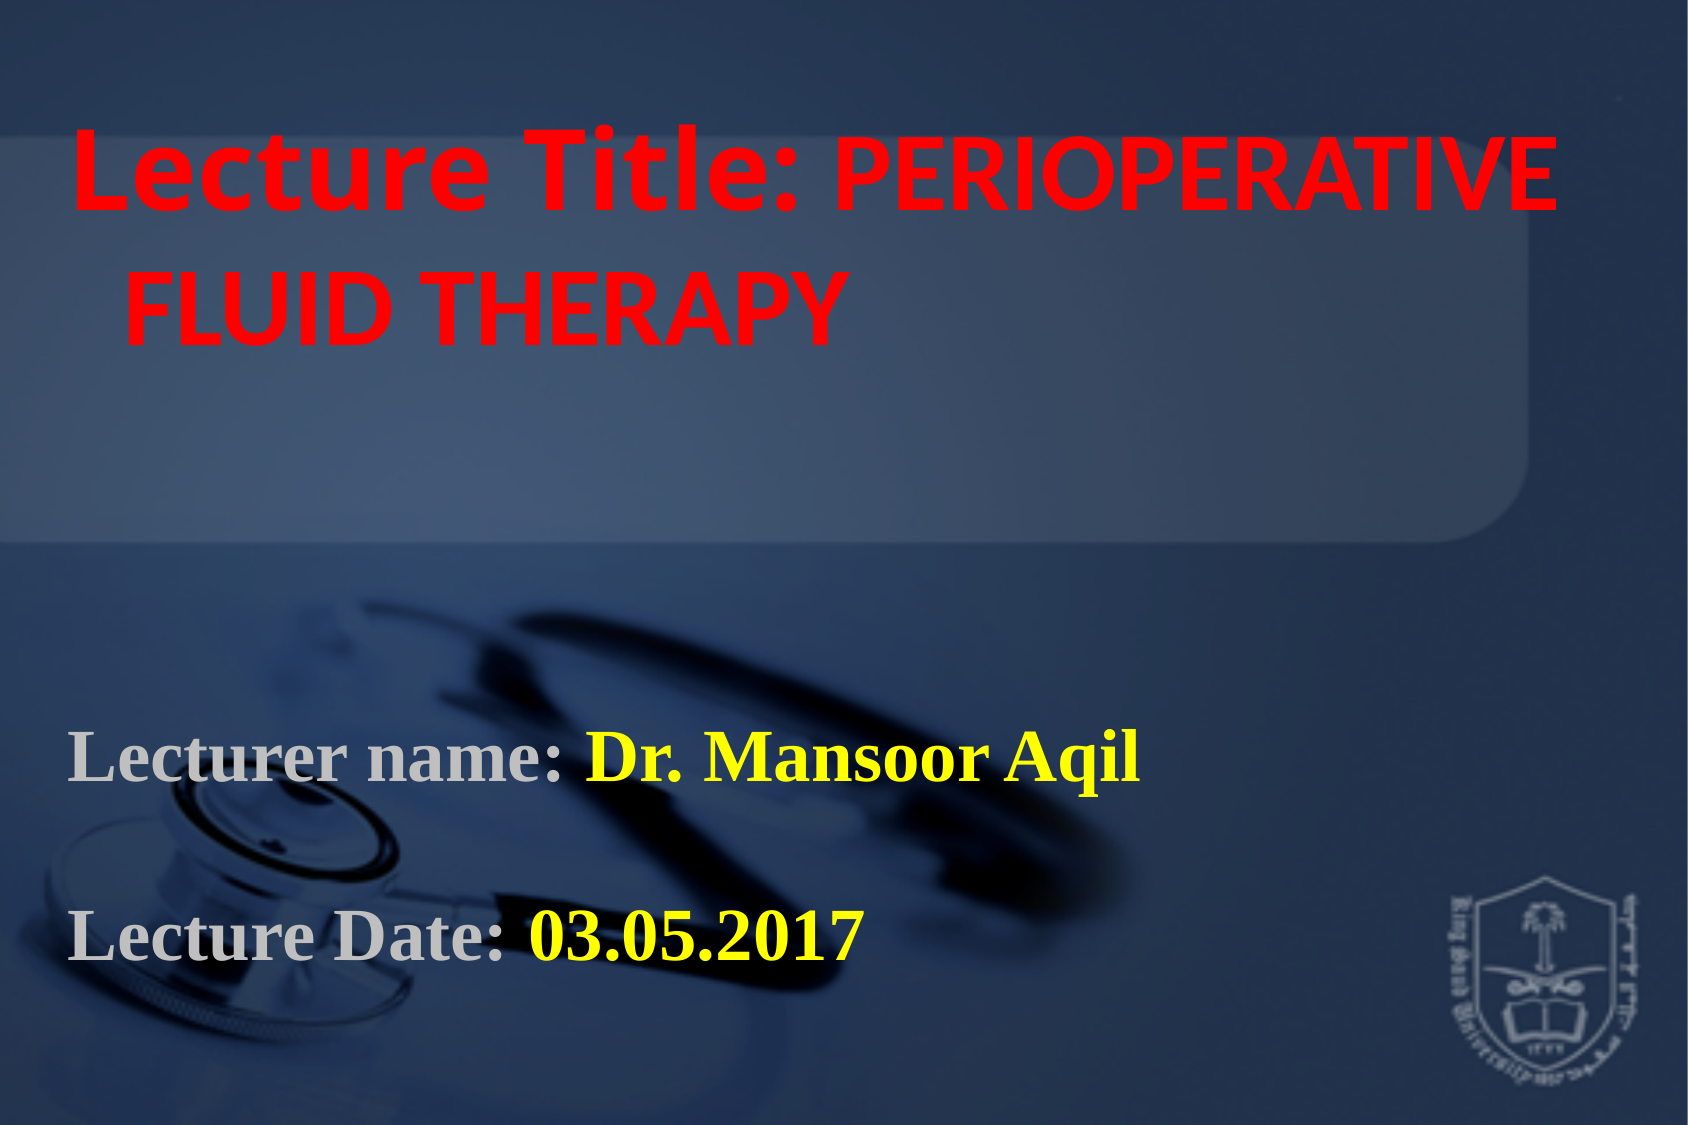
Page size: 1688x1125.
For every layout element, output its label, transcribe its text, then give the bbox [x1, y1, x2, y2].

text_box Lecturer name: Dr. Mansoor Aqil Lecture Date: 03.05.2017 [52, 716, 1647, 983]
picture [0, 0, 1688, 1125]
subtitle Lecture Title: PERIOPERATIVE FLUID THERAPY [52, 90, 1688, 598]
